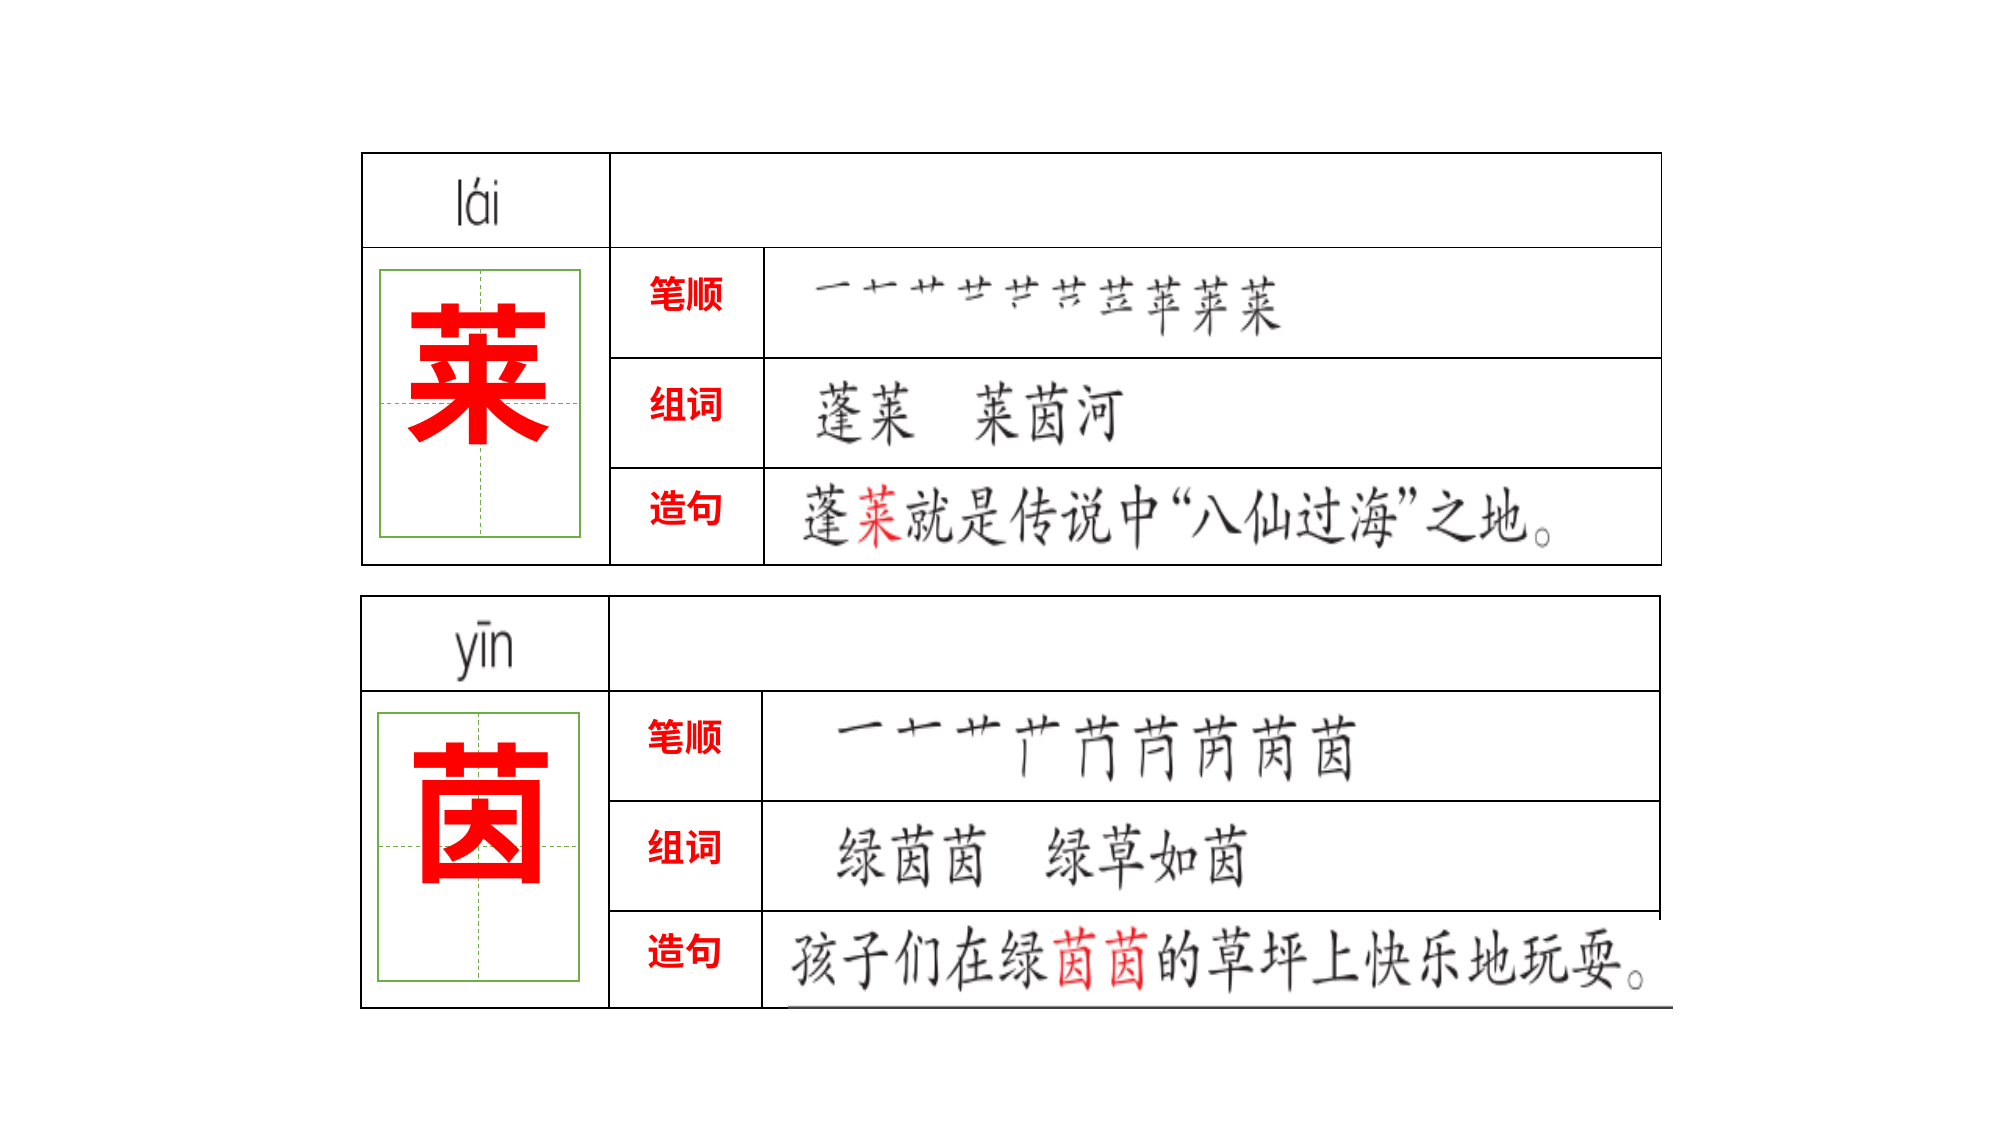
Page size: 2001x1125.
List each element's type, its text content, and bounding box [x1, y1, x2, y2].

picture [788, 477, 1559, 559]
picture [439, 166, 523, 240]
table_cell [765, 248, 1661, 357]
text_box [379, 269, 581, 538]
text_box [378, 712, 580, 981]
table_cell [765, 469, 1661, 564]
table_cell [763, 802, 1659, 910]
table_cell [362, 692, 608, 1007]
text_box 组词 [634, 373, 740, 434]
text_box 造句 [634, 477, 740, 538]
text_box 笔顺 [632, 706, 738, 767]
table_cell [765, 359, 1661, 467]
table_header [611, 154, 1661, 247]
picture [788, 920, 1673, 1009]
picture [806, 375, 1197, 455]
table_cell [763, 912, 1659, 1007]
table_cell [611, 248, 763, 357]
picture [828, 708, 1403, 788]
table_header [362, 597, 608, 690]
table_cell [763, 692, 1659, 800]
table_header [610, 597, 1659, 690]
table_cell [611, 469, 763, 564]
text_box 造句 [632, 920, 738, 981]
text_box 组词 [632, 816, 738, 877]
table_cell [610, 802, 761, 910]
table_cell [363, 248, 609, 564]
text_box 笔顺 [634, 263, 740, 323]
picture [806, 263, 1372, 343]
picture [443, 612, 523, 684]
picture [828, 816, 1326, 896]
table_header [363, 154, 609, 247]
table_cell [611, 359, 763, 467]
table_cell [610, 692, 761, 800]
table_cell [610, 912, 761, 1007]
